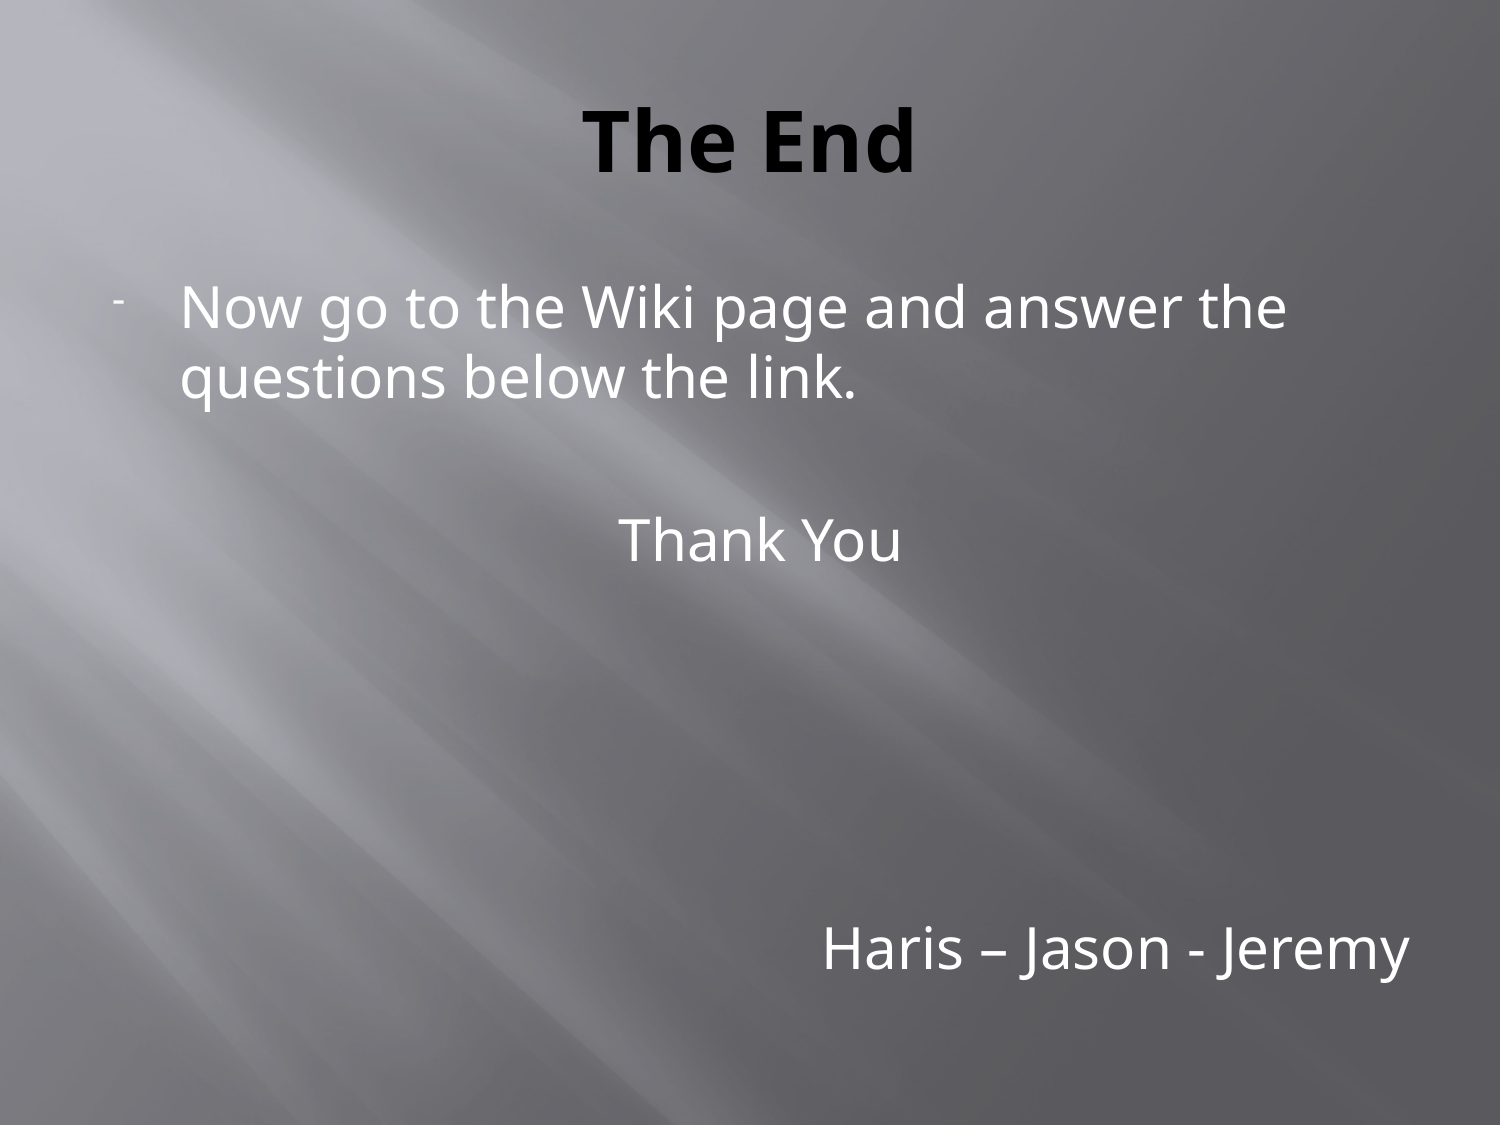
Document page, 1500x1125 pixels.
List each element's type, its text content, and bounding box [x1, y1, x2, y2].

list Now go to the Wiki page and answer the questions below the link. Thank You Haris – Jason - Jeremy [75, 262, 1425, 1035]
title The End [75, 45, 1425, 233]
